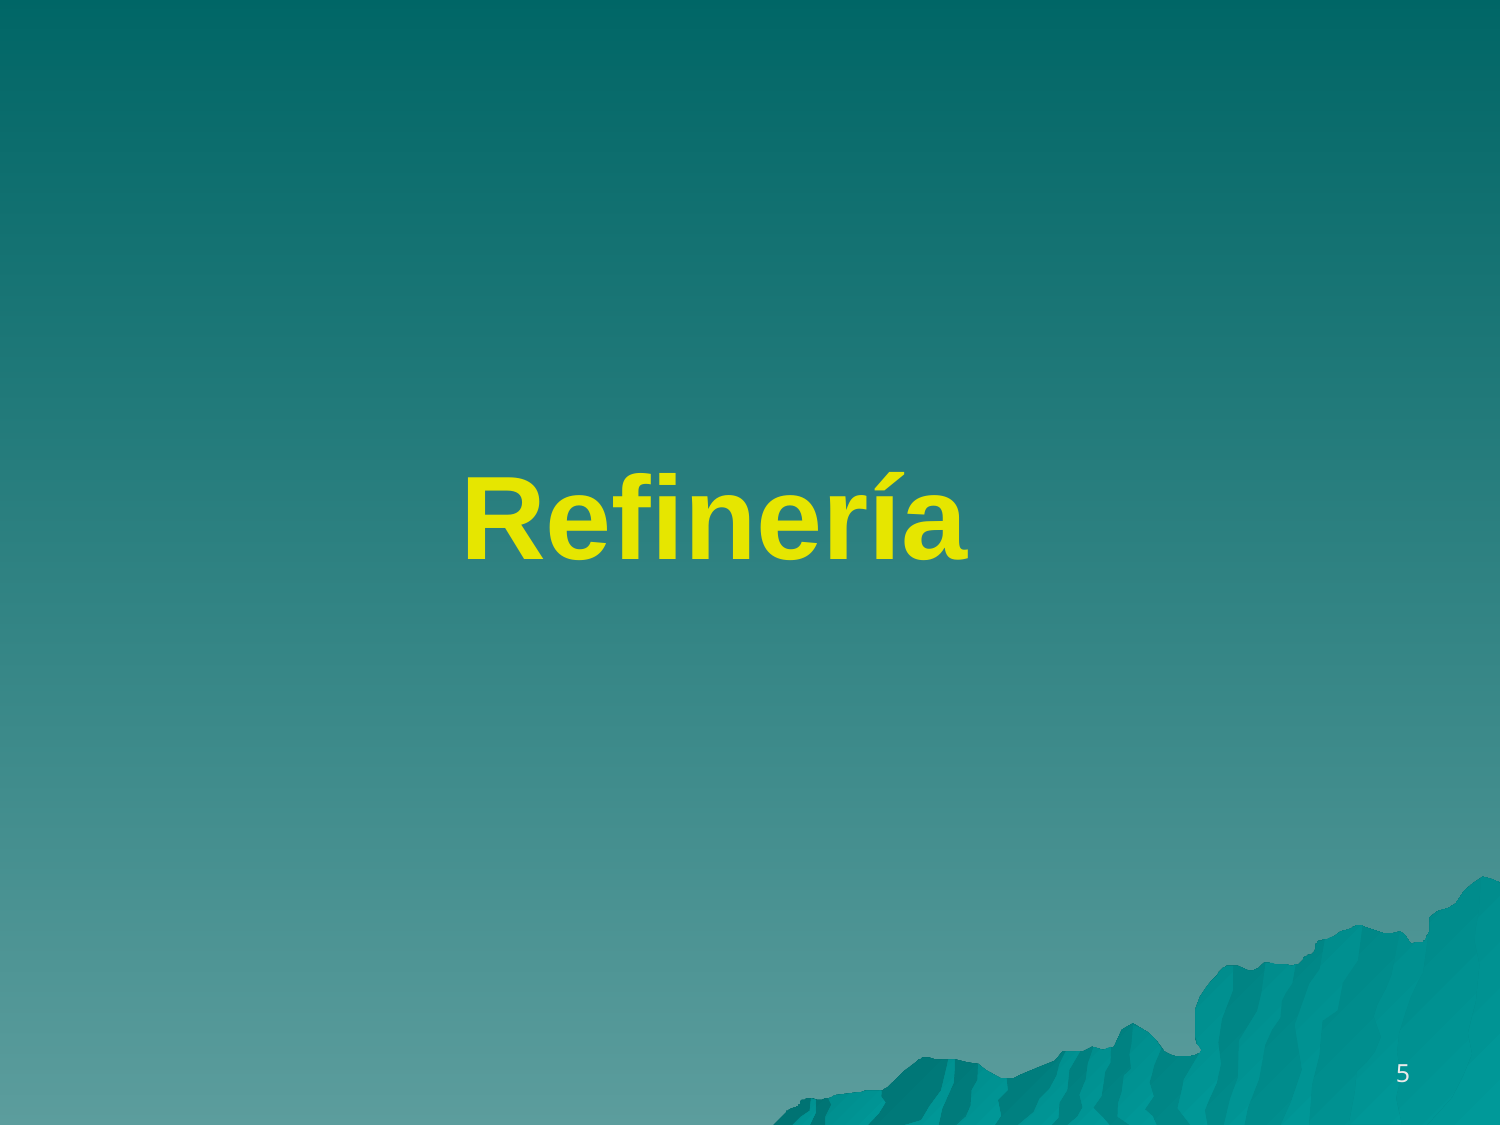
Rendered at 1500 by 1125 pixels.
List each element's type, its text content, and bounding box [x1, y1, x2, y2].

slide_number 5 [1074, 1023, 1426, 1100]
title Refinería [76, 349, 1353, 592]
